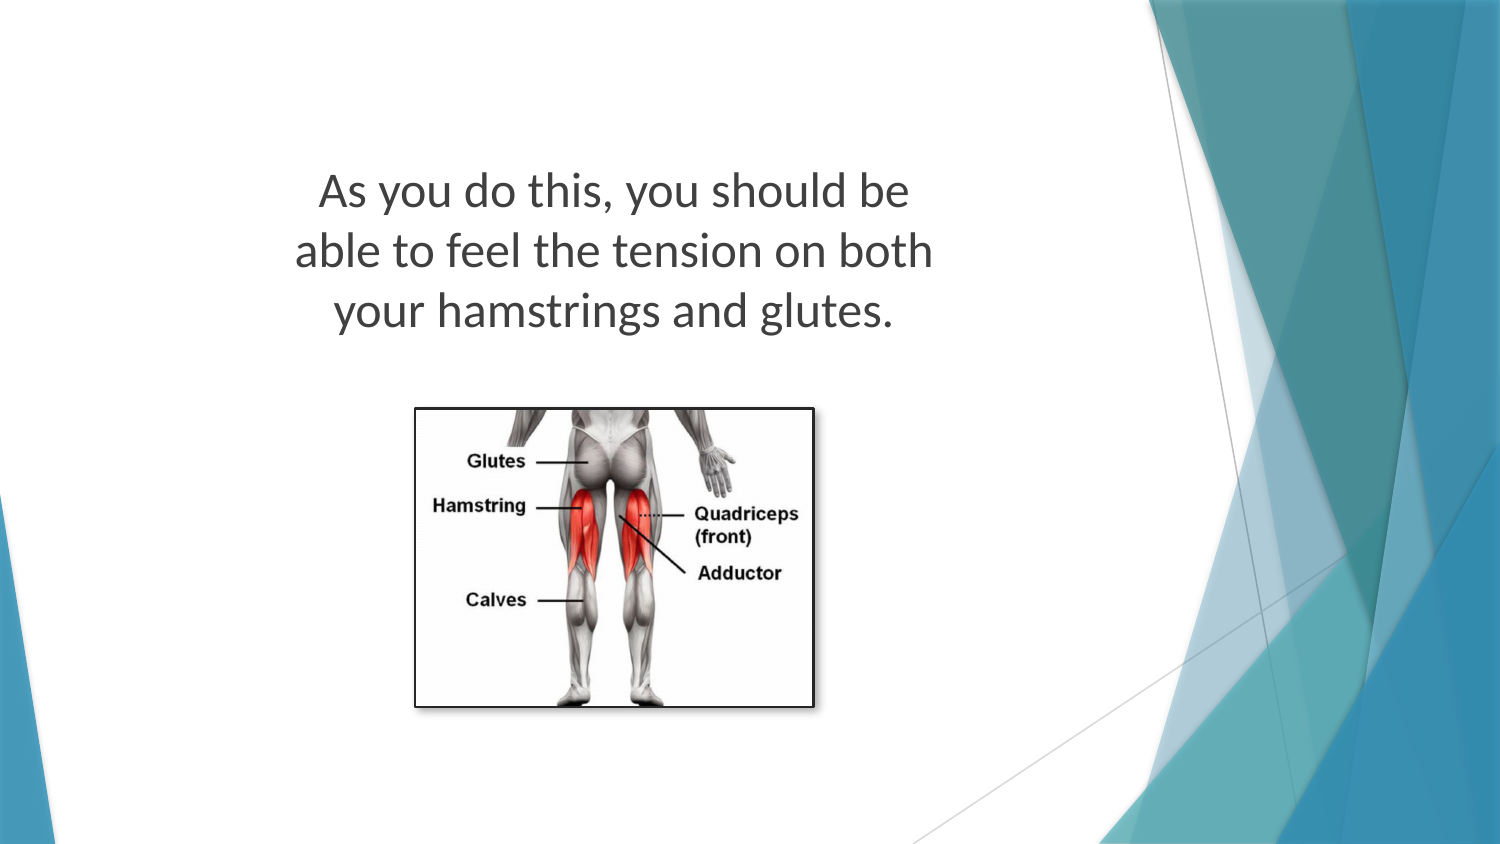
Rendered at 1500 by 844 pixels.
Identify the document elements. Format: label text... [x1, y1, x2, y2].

list As you do this, you should be able to feel the tension on both your hamstrings and glutes. [265, 150, 963, 505]
picture [415, 409, 813, 707]
